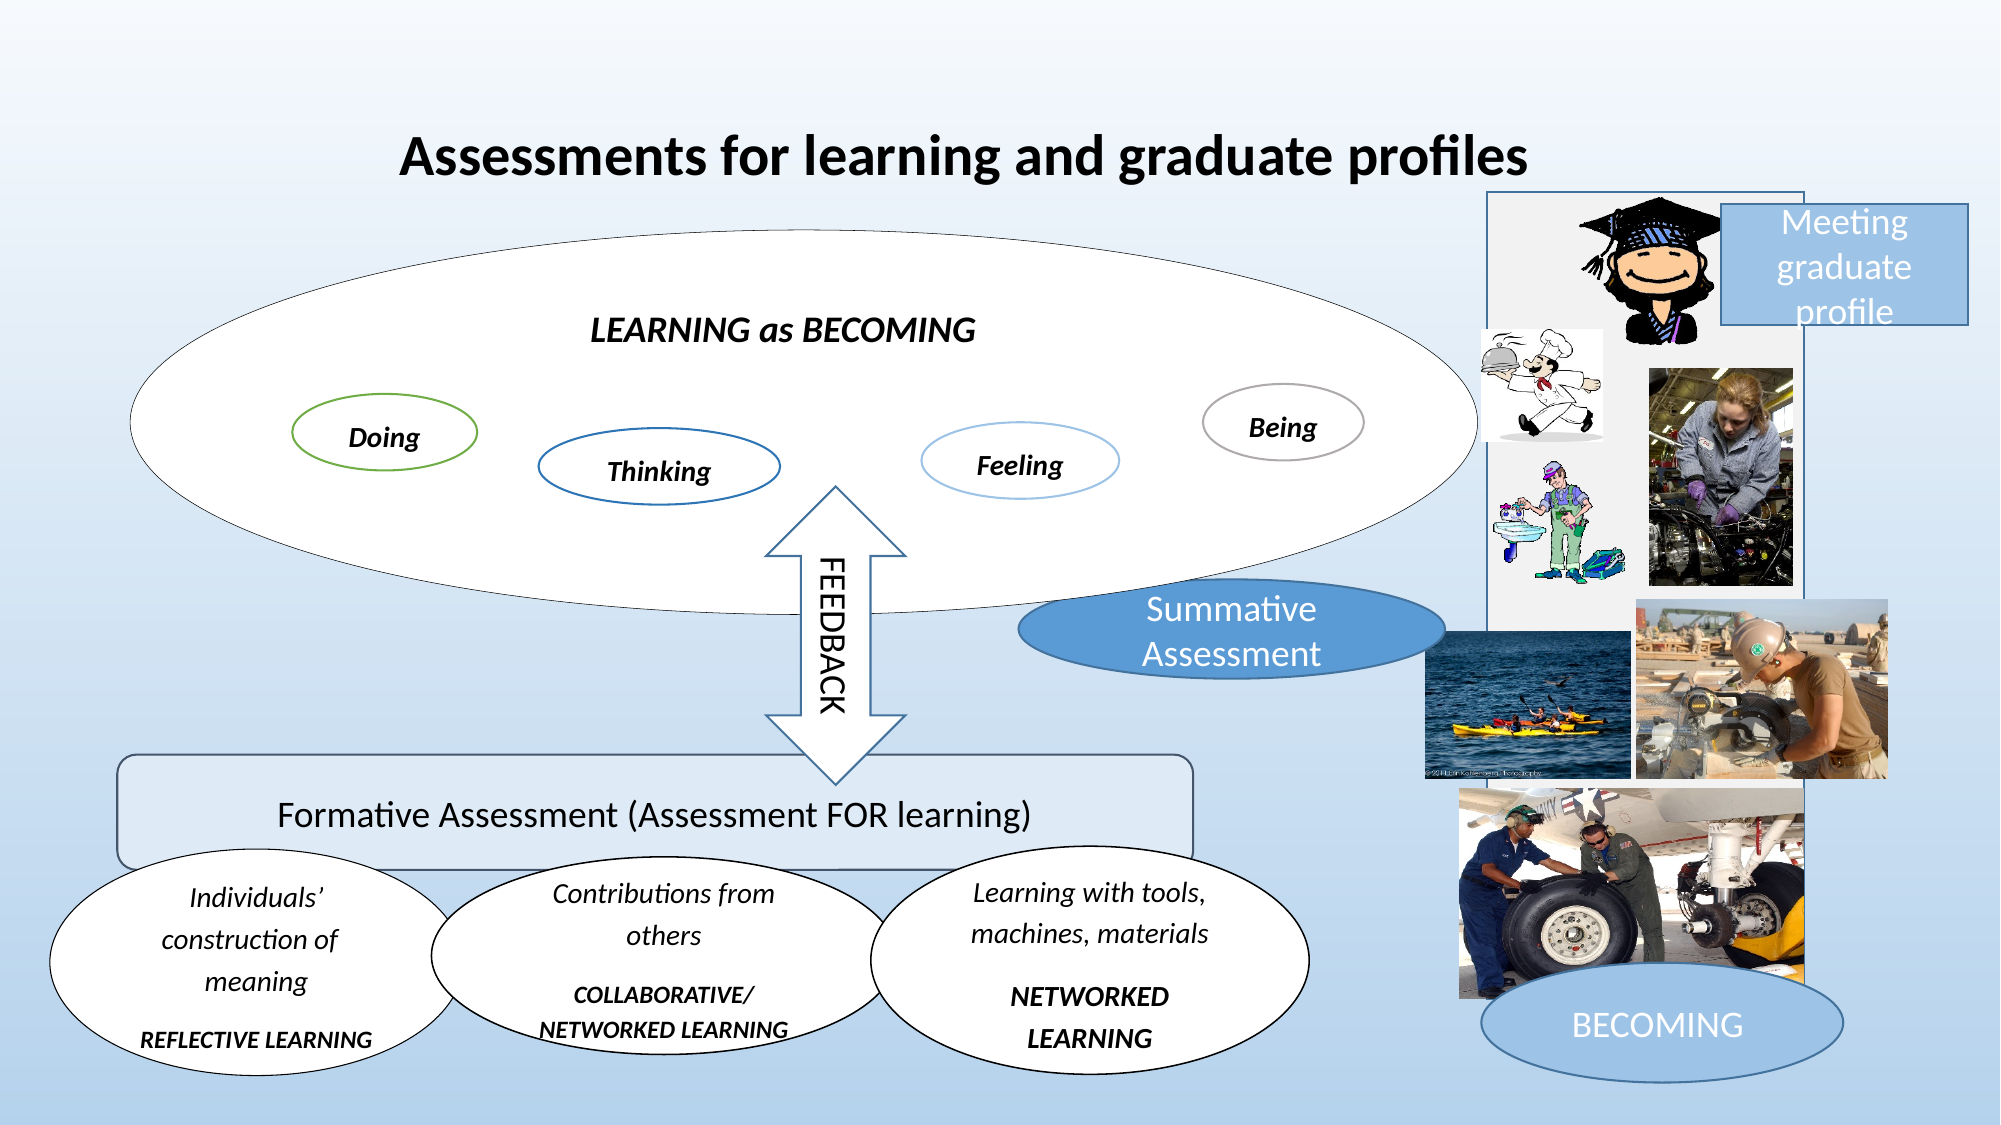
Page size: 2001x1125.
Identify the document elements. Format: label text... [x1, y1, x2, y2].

picture [1649, 368, 1793, 586]
picture [1425, 631, 1631, 779]
text_box LEARNING as BECOMING [357, 288, 1210, 358]
picture [1459, 788, 1804, 999]
text_box Assessments for learning and graduate profiles [306, 110, 1622, 195]
text_box Contributions from others COLLABORATIVE/ NETWORKED LEARNING [430, 855, 883, 1056]
text_box BECOMING [1480, 984, 1845, 1084]
picture [1481, 191, 1742, 442]
text_box Summative Assessment [1017, 578, 1447, 680]
text_box [1486, 191, 1575, 329]
text_box [1486, 326, 1805, 984]
text_box [1742, 191, 1805, 203]
text_box [129, 228, 1479, 616]
text_box Formative Assessment (Assessment FOR learning) [116, 753, 1195, 871]
text_box Doing [291, 392, 479, 472]
text_box Being [1201, 382, 1365, 462]
text_box Individuals’ construction of meaning REFLECTIVE LEARNING [48, 848, 453, 1077]
picture [1493, 461, 1625, 584]
text_box Thinking [537, 427, 782, 506]
text_box FEEDBACK [763, 484, 908, 787]
picture [1636, 599, 1888, 779]
text_box Meeting graduate profile [1741, 203, 1969, 326]
text_box Learning with tools, machines, materials NETWORKED LEARNING [869, 845, 1311, 1076]
text_box Feeling [920, 421, 1121, 500]
